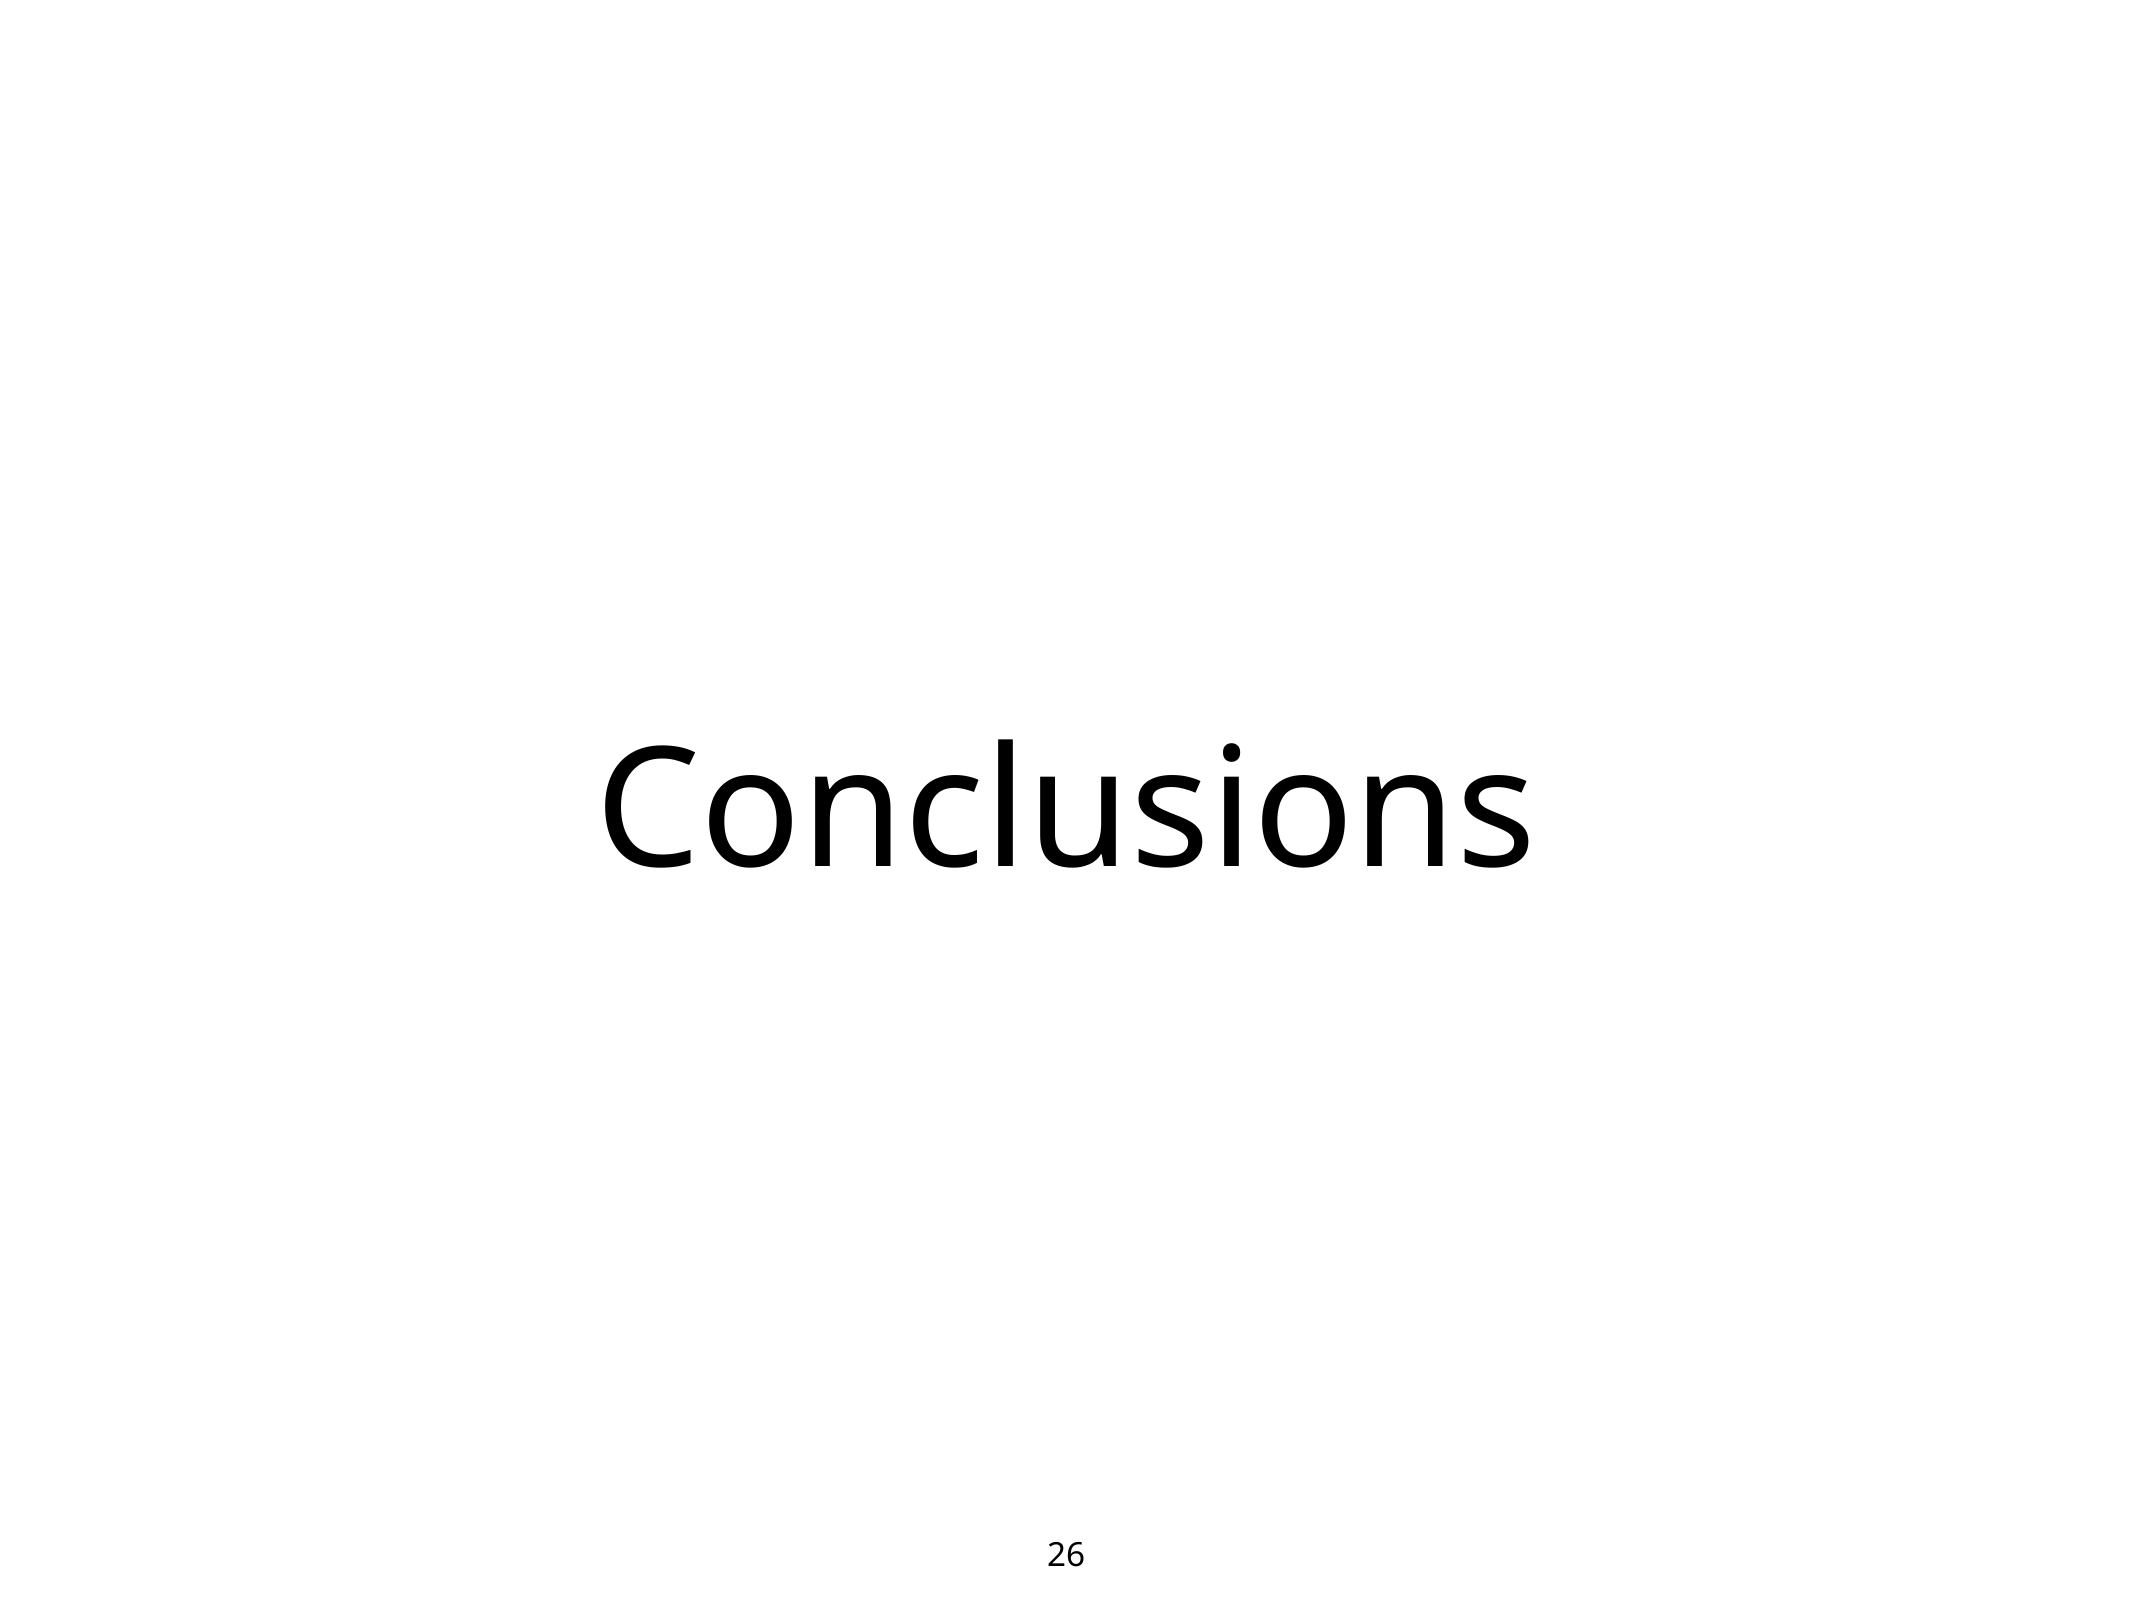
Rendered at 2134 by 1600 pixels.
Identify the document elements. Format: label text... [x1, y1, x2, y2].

slide_number 26 [1037, 1524, 1095, 1579]
title Conclusions [207, 528, 1926, 1072]
